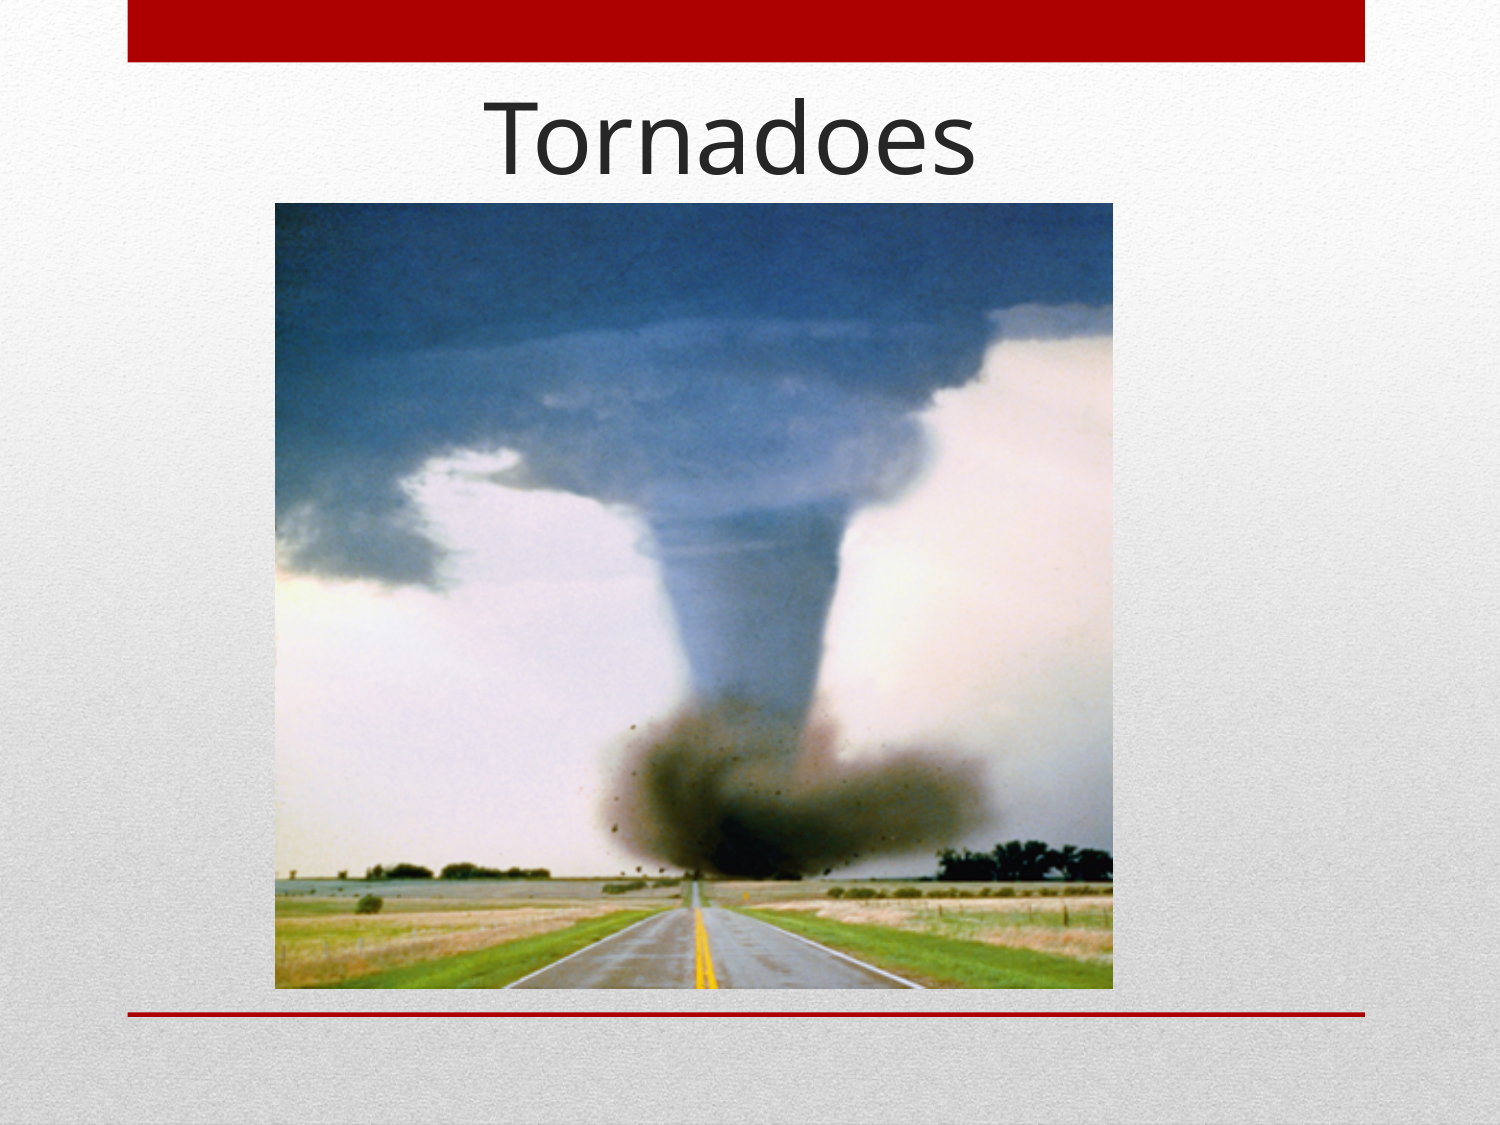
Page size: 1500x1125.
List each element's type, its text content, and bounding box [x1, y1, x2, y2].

picture [274, 203, 1114, 990]
title Tornadoes [162, 14, 1300, 202]
